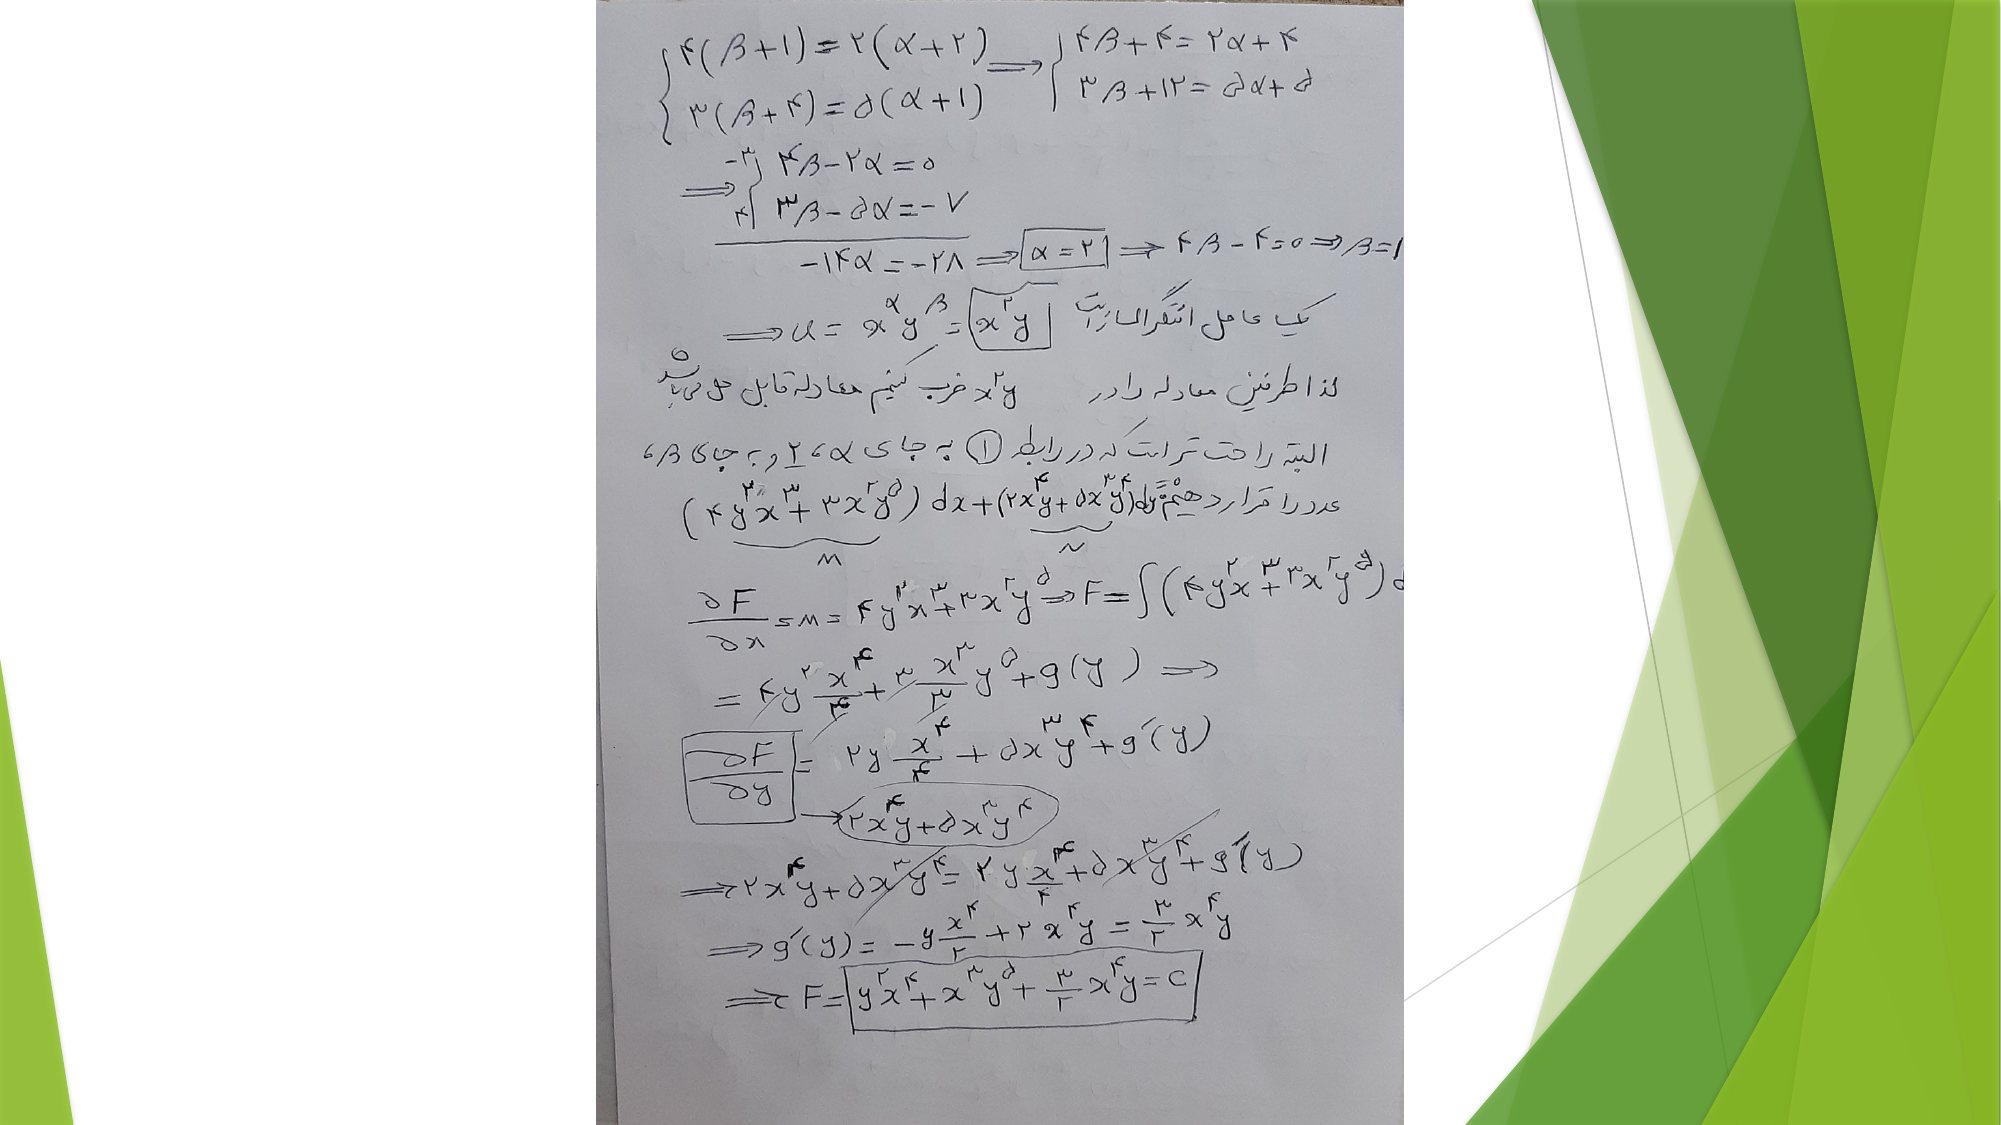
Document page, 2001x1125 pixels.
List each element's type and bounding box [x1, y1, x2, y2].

picture [596, 0, 1404, 1125]
